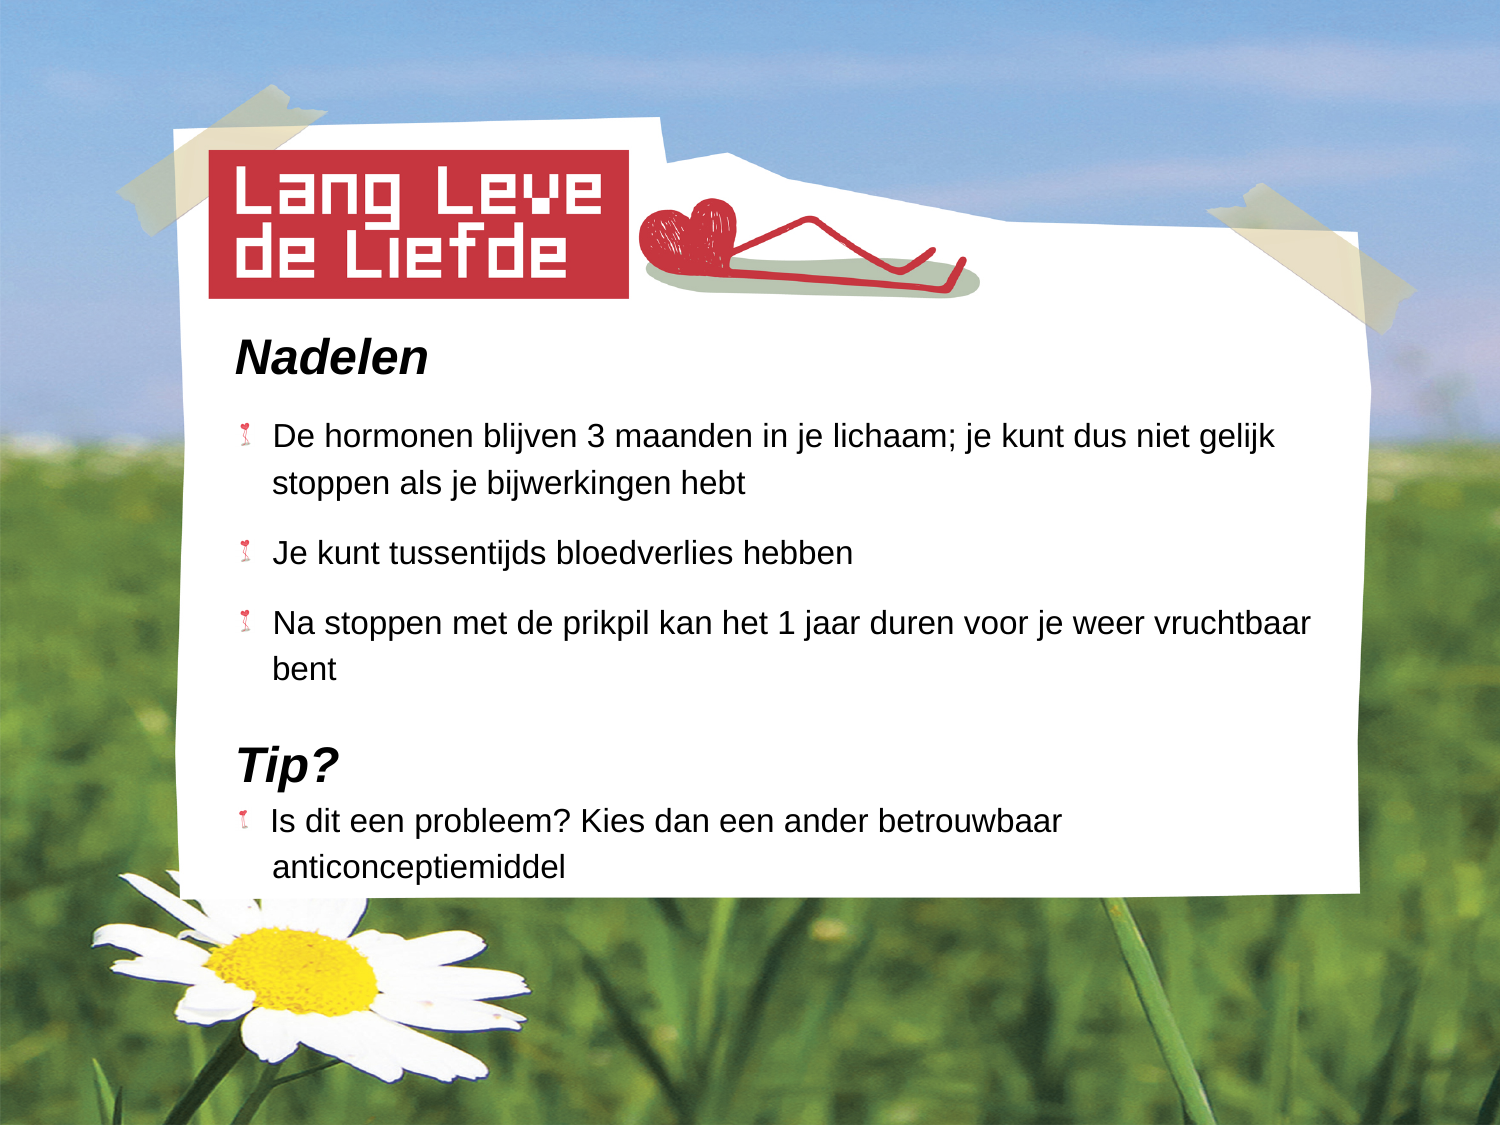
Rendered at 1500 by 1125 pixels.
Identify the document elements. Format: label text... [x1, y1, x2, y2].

picture [0, 0, 1500, 1125]
list Nadelen De hormonen blijven 3 maanden in je lichaam; je kunt dus niet gelijk stoppen als je bijwerkingen hebt Je kunt tussentijds bloedverlies hebben Na stoppen met de prikpil kan het 1 jaar duren voor je weer vruchtbaar bent Tip? Is dit een probleem? Kies dan een ander betrouwbaar anticonceptiemiddel [219, 316, 1343, 898]
